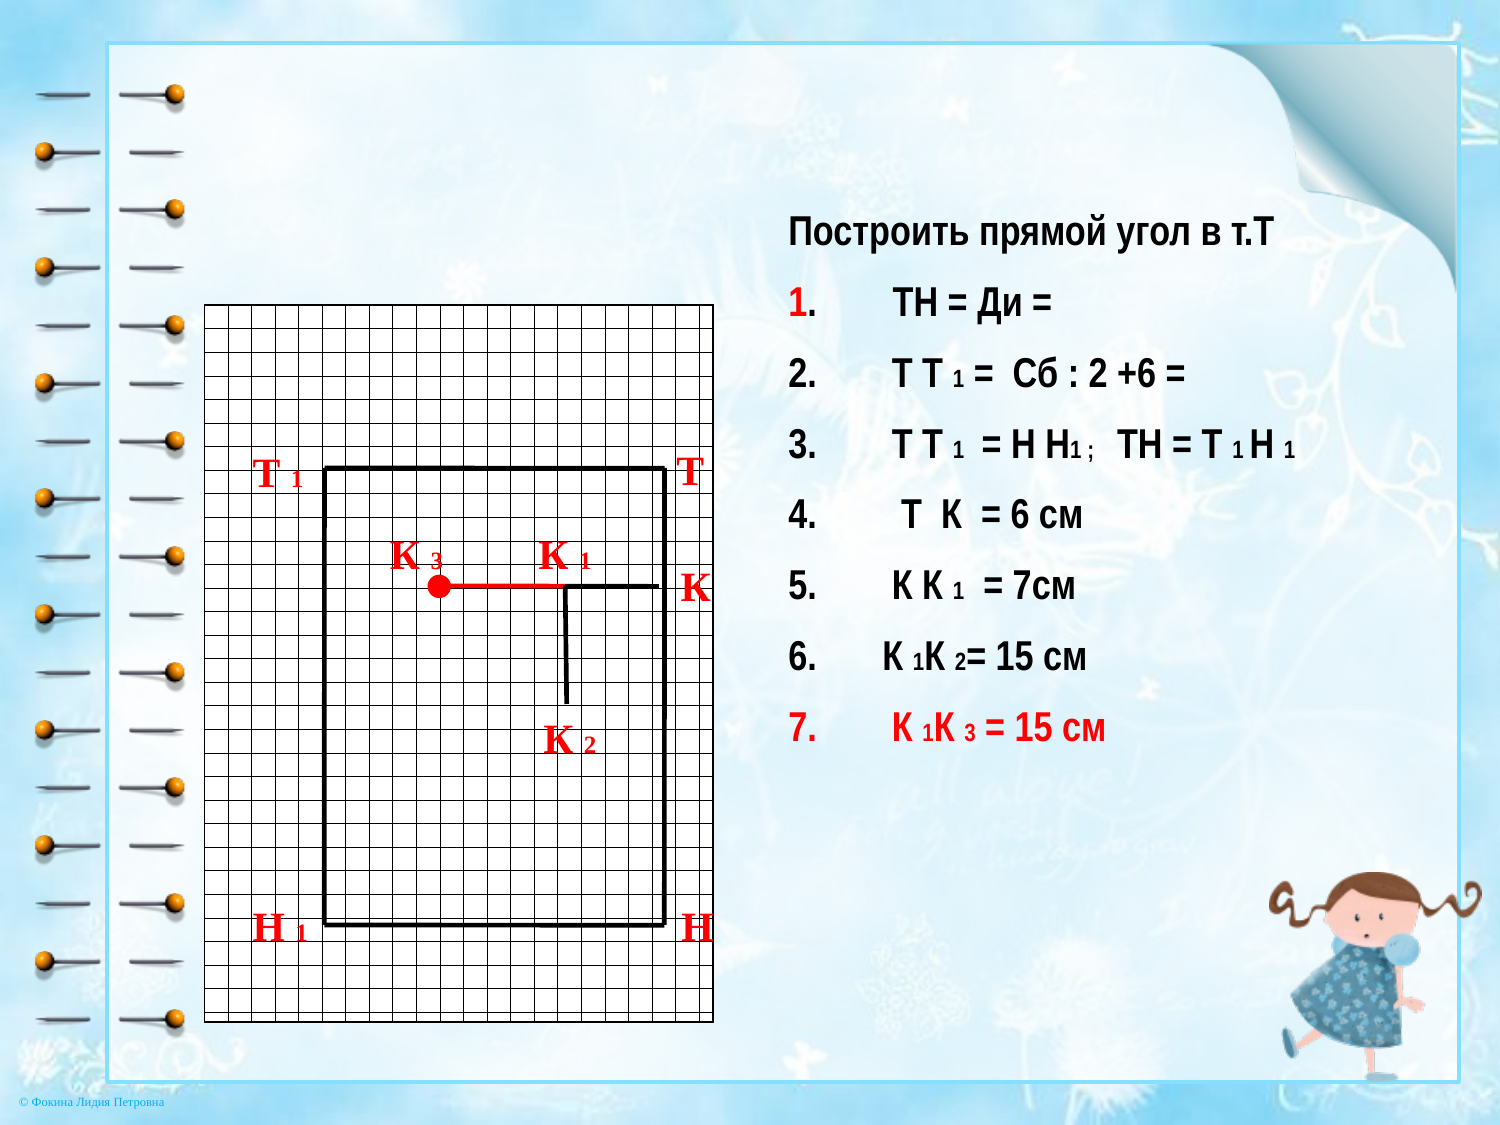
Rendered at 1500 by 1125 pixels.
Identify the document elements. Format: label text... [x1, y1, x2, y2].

text_box Н 1 [237, 892, 323, 957]
picture [0, 0, 1500, 1125]
text_box К 2 [528, 704, 612, 769]
text_box [204, 305, 713, 694]
text_box К [665, 552, 726, 617]
text_box [425, 572, 453, 601]
text_box К 1 [523, 520, 607, 585]
text_box Т [661, 436, 720, 501]
text_box Т 1 [237, 438, 319, 503]
text_box К 3 [375, 520, 459, 586]
text_box [204, 704, 713, 1022]
text_box Построить прямой угол в т.Т 1. ТН = Ди = Т Т 1 = Сб : 2 +6 = Т Т 1 = Н Н1 ; ТН = Т 1 Н 1 Т К = 6 см К К 1 = 7см К 1К 2= 15 см К 1К 3 = 15 см [773, 196, 1383, 758]
text_box Н [666, 892, 729, 958]
